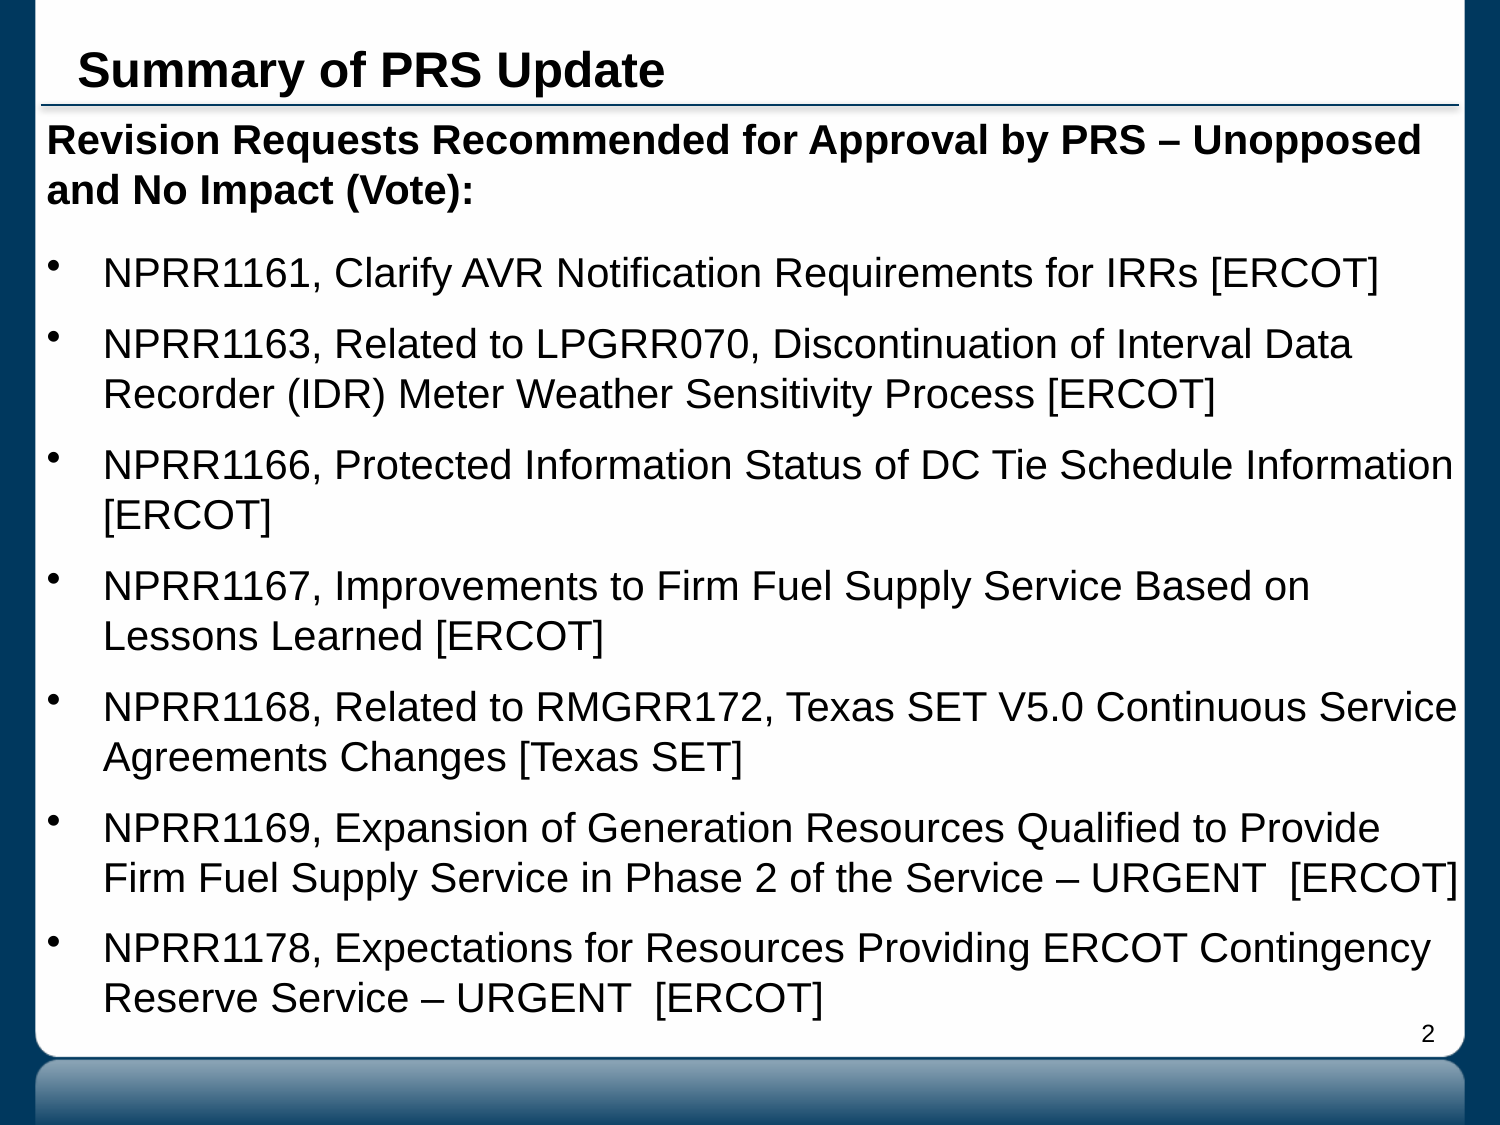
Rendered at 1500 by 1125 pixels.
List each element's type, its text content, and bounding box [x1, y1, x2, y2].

text_box Revision Requests Recommended for Approval by PRS – Unopposed and No Impact (Vote): NPRR1161, Clarify AVR Notification Requirements for IRRs [ERCOT] NPRR1163, Related to LPGRR070, Discontinuation of Interval Data Recorder (IDR) Meter Weather Sensitivity Process [ERCOT] NPRR1166, Protected Information Status of DC Tie Schedule Information [ERCOT] NPRR1167, Improvements to Firm Fuel Supply Service Based on Lessons Learned [ERCOT] NPRR1168, Related to RMGRR172, Texas SET V5.0 Continuous Service Agreements Changes [Texas SET] NPRR1169, Expansion of Generation Resources Qualified to Provide Firm Fuel Supply Service in Phase 2 of the Service – URGENT [ERCOT] NPRR1178, Expectations for Resources Providing ERCOT Contingency Reserve Service – URGENT [ERCOT] [31, 105, 1476, 1049]
picture [35, 0, 1465, 105]
picture [35, 1049, 1465, 1125]
title Summary of PRS Update [62, 29, 1450, 106]
